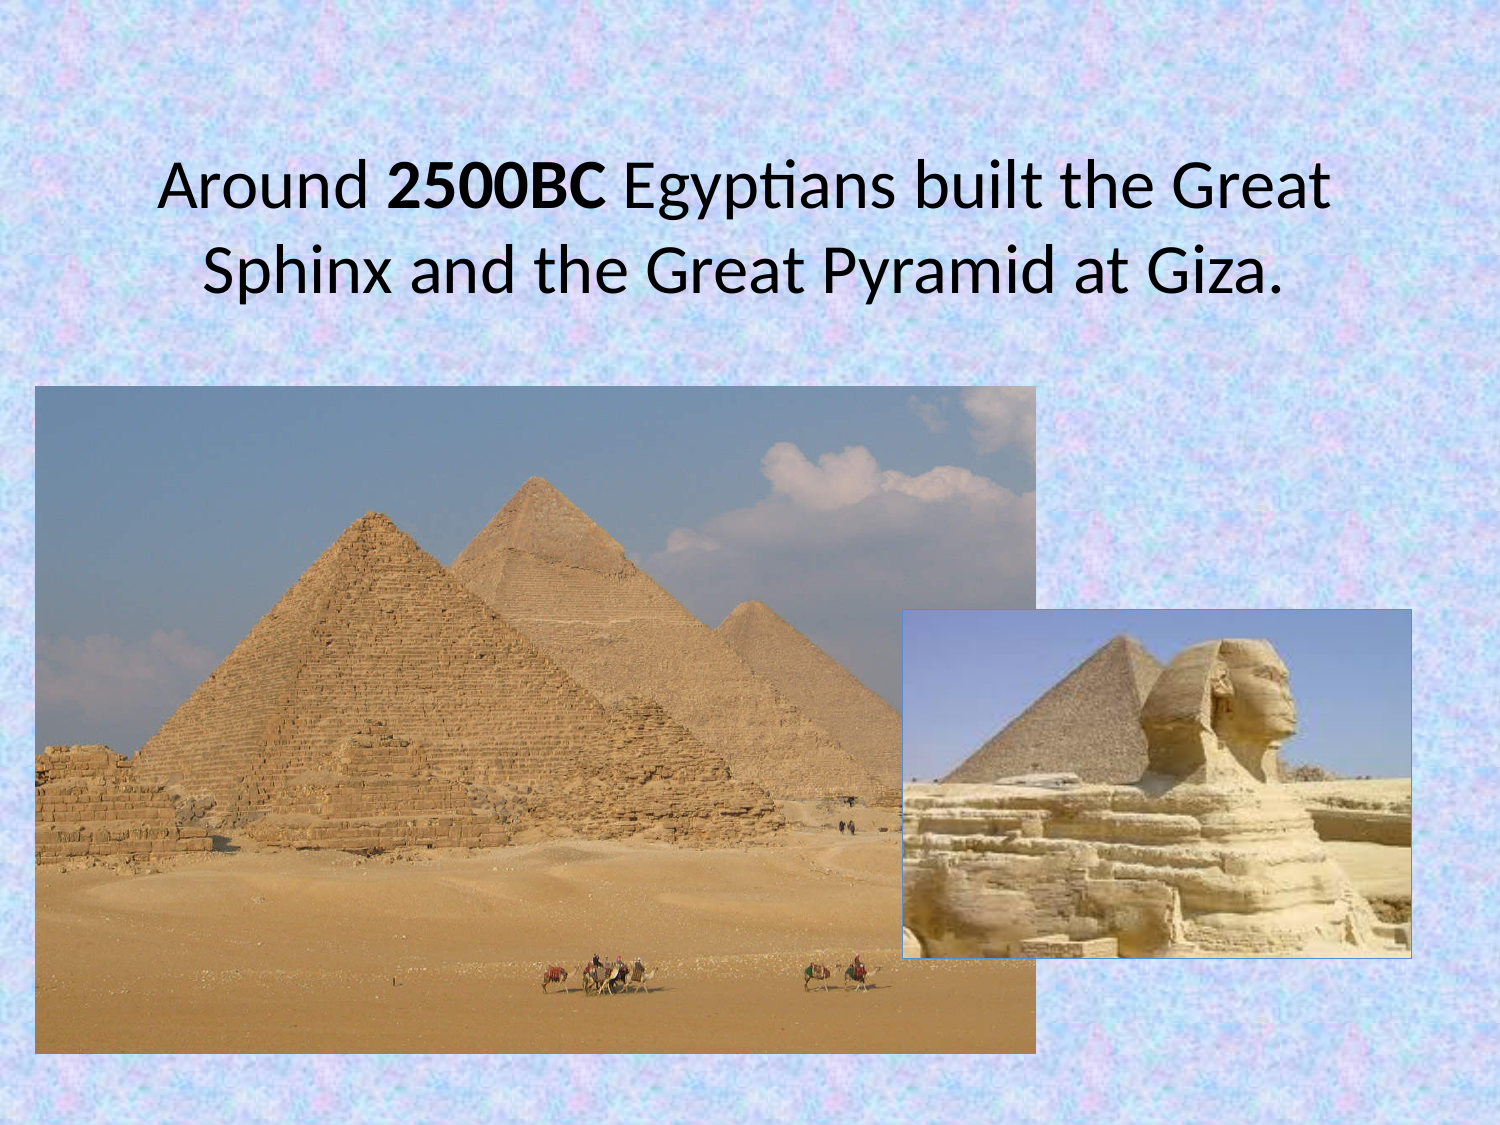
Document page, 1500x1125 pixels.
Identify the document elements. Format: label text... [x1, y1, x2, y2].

title Around 2500BC Egyptians built the Great Sphinx and the Great Pyramid at Giza. [70, 128, 1421, 317]
picture [0, 0, 1500, 1125]
